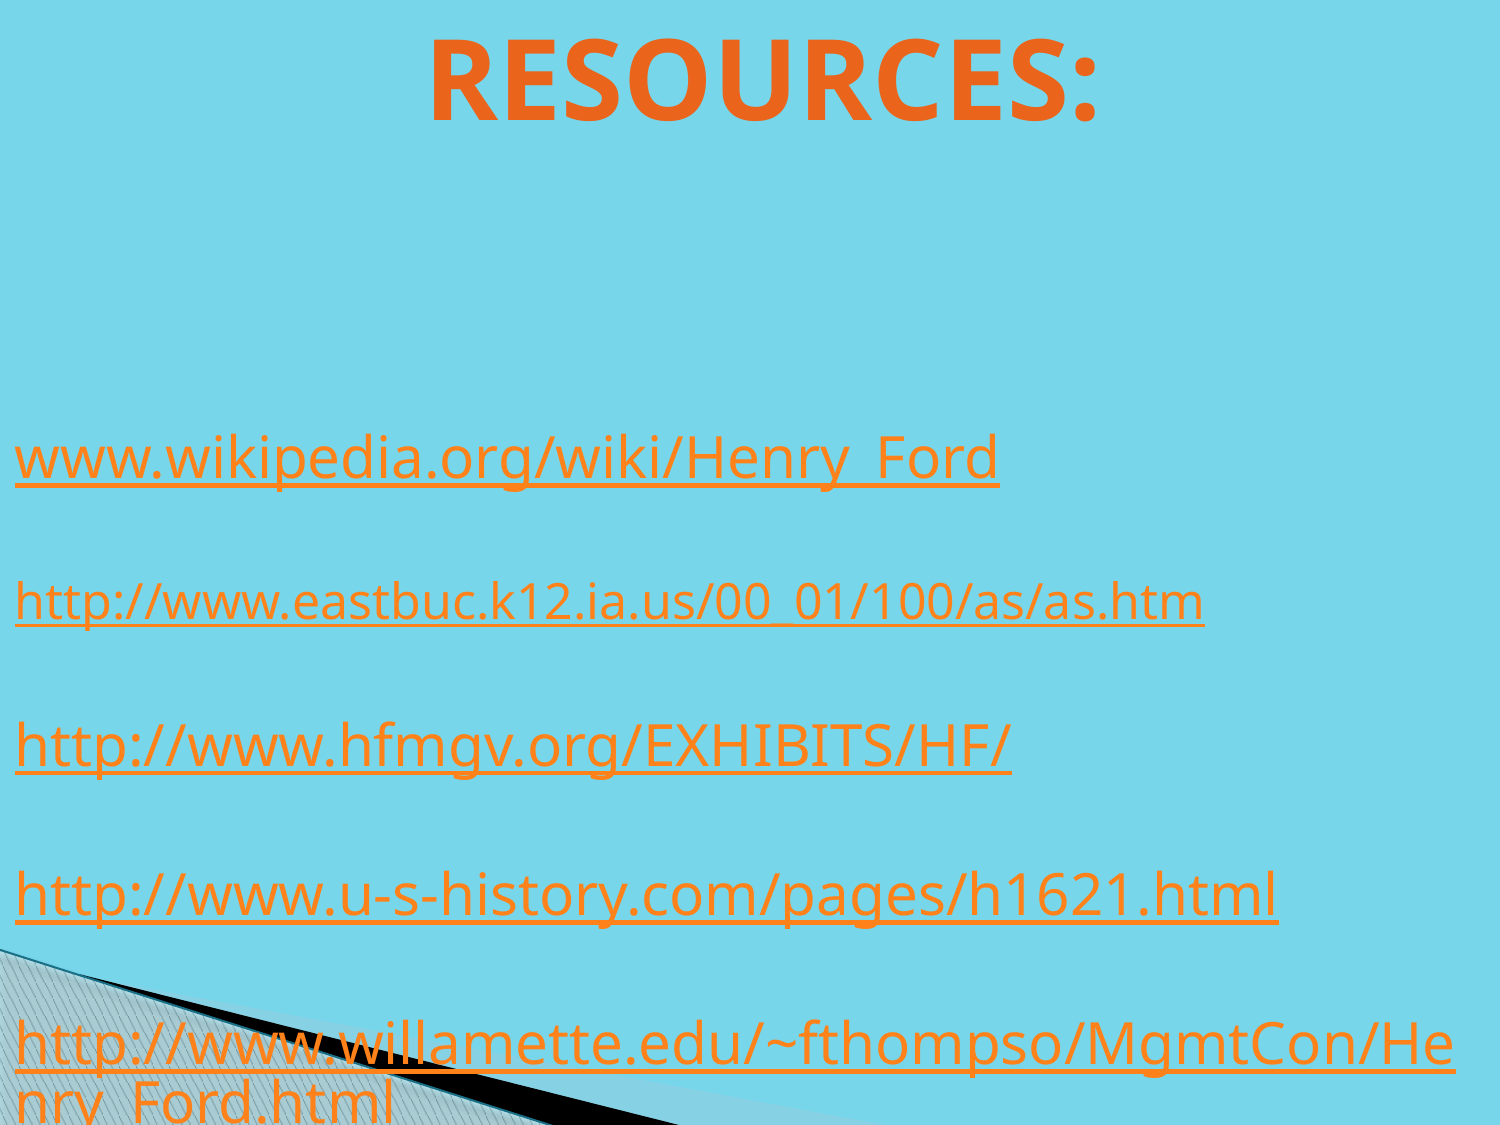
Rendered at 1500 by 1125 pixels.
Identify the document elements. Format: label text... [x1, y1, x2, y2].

text_box www.wikipedia.org/wiki/Henry_Ford http://www.eastbuc.k12.ia.us/00_01/100/as/as.htm http://www.hfmgv.org/EXHIBITS/HF/ http://www.u-s-history.com/pages/h1621.html http://www.willamette.edu/~fthompso/MgmtCon/Henry_Ford.html [0, 413, 1500, 1125]
text_box RESOURCES: [409, 0, 1117, 150]
